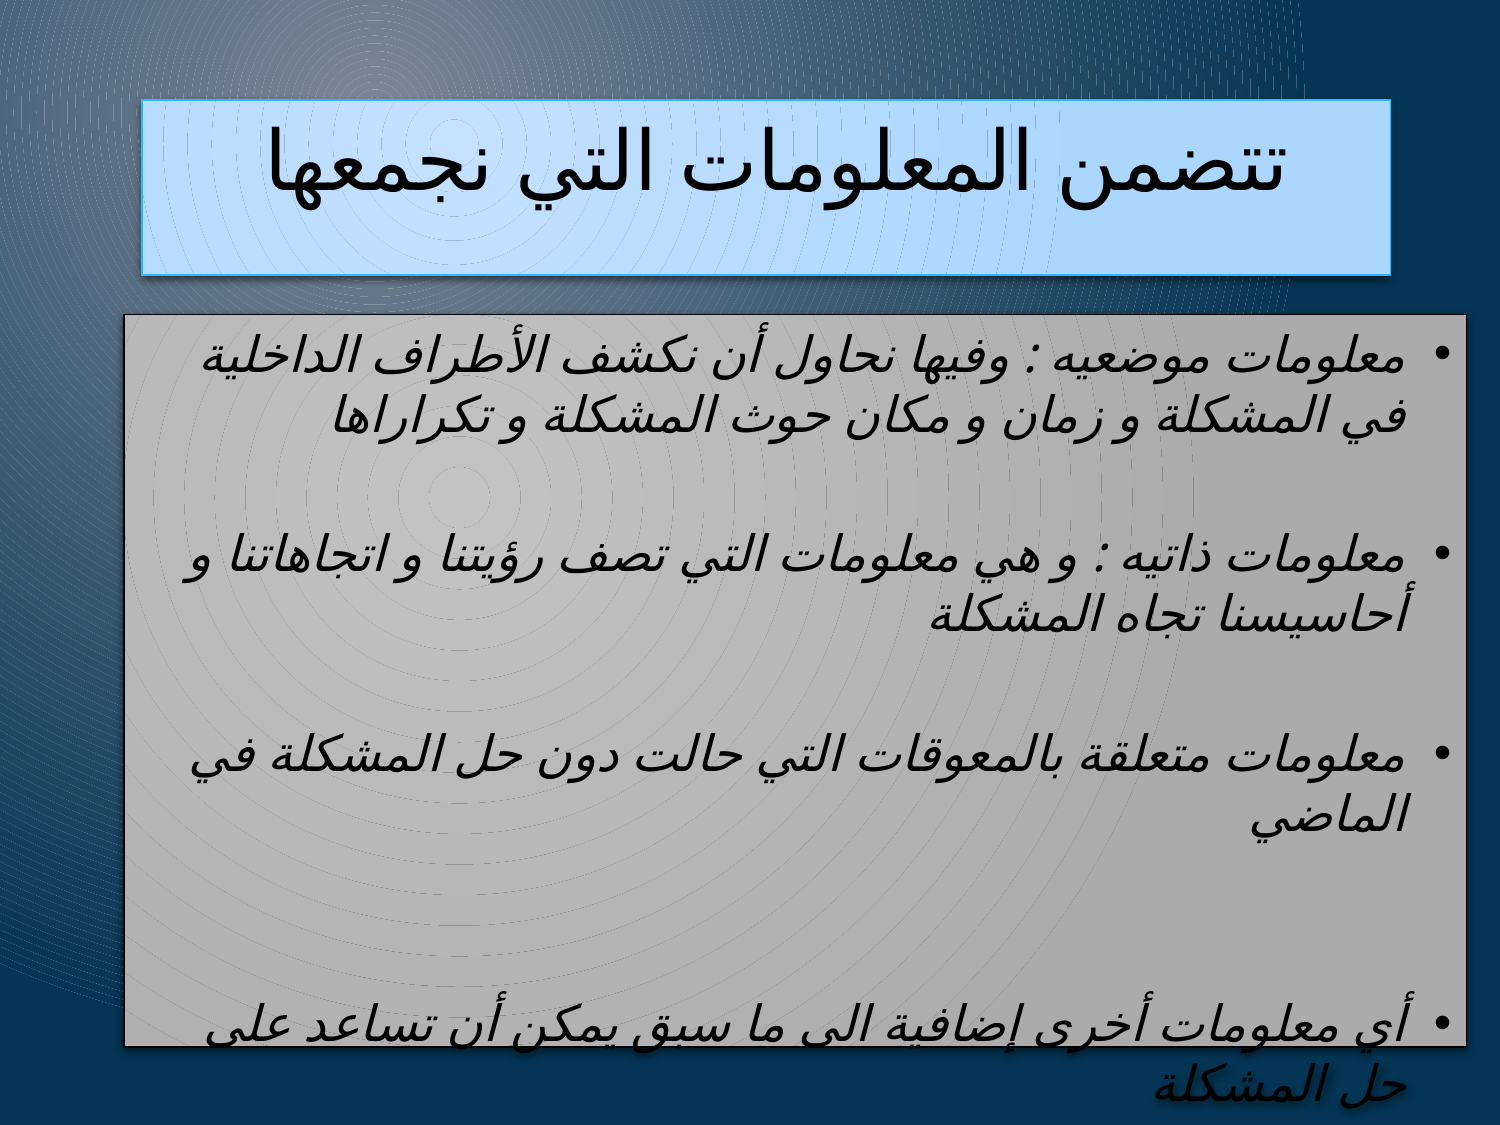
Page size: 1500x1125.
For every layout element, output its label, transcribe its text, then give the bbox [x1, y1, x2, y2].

list معلومات موضعيه : وفيها نحاول أن نكشف الأطراف الداخلية في المشكلة و زمان و مكان حوث المشكلة و تكراراها معلومات ذاتيه : و هي معلومات التي تصف رؤيتنا و اتجاهاتنا و أحاسيسنا تجاه المشكلة معلومات متعلقة بالمعوقات التي حالت دون حل المشكلة في الماضي أي معلومات أخرى إضافية الى ما سبق يمكن أن تساعد على حل المشكلة [123, 314, 1467, 1048]
title تتضمن المعلومات التي نجمعها [141, 99, 1391, 276]
